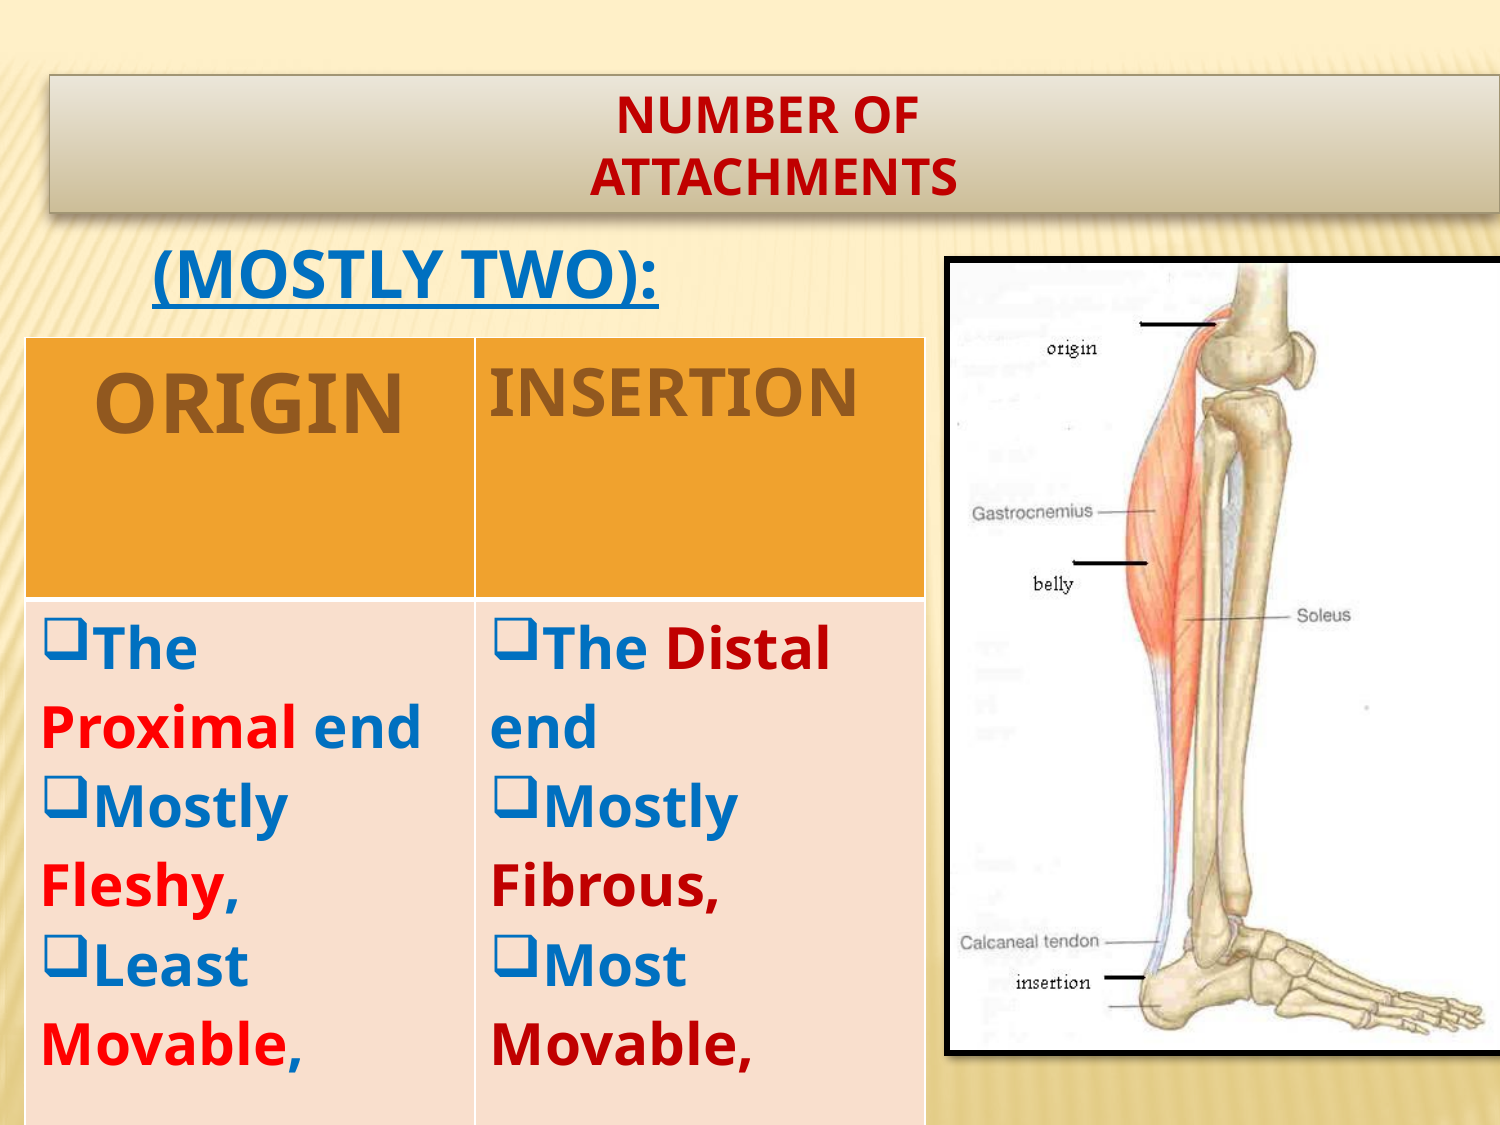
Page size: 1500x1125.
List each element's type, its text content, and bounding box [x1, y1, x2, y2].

table_cell The Distal end Mostly Fibrous, Most Movable, [476, 602, 924, 1125]
text_box (MOSTLY TWO): [137, 224, 813, 400]
table_cell The Proximal end Mostly Fleshy, Least Movable, [26, 602, 474, 1125]
title NUMBER OF ATTACHMENTS [49, 74, 1500, 214]
picture [949, 262, 1500, 1051]
table_header INSERTION [476, 338, 924, 597]
table_header ORIGIN [26, 338, 474, 597]
